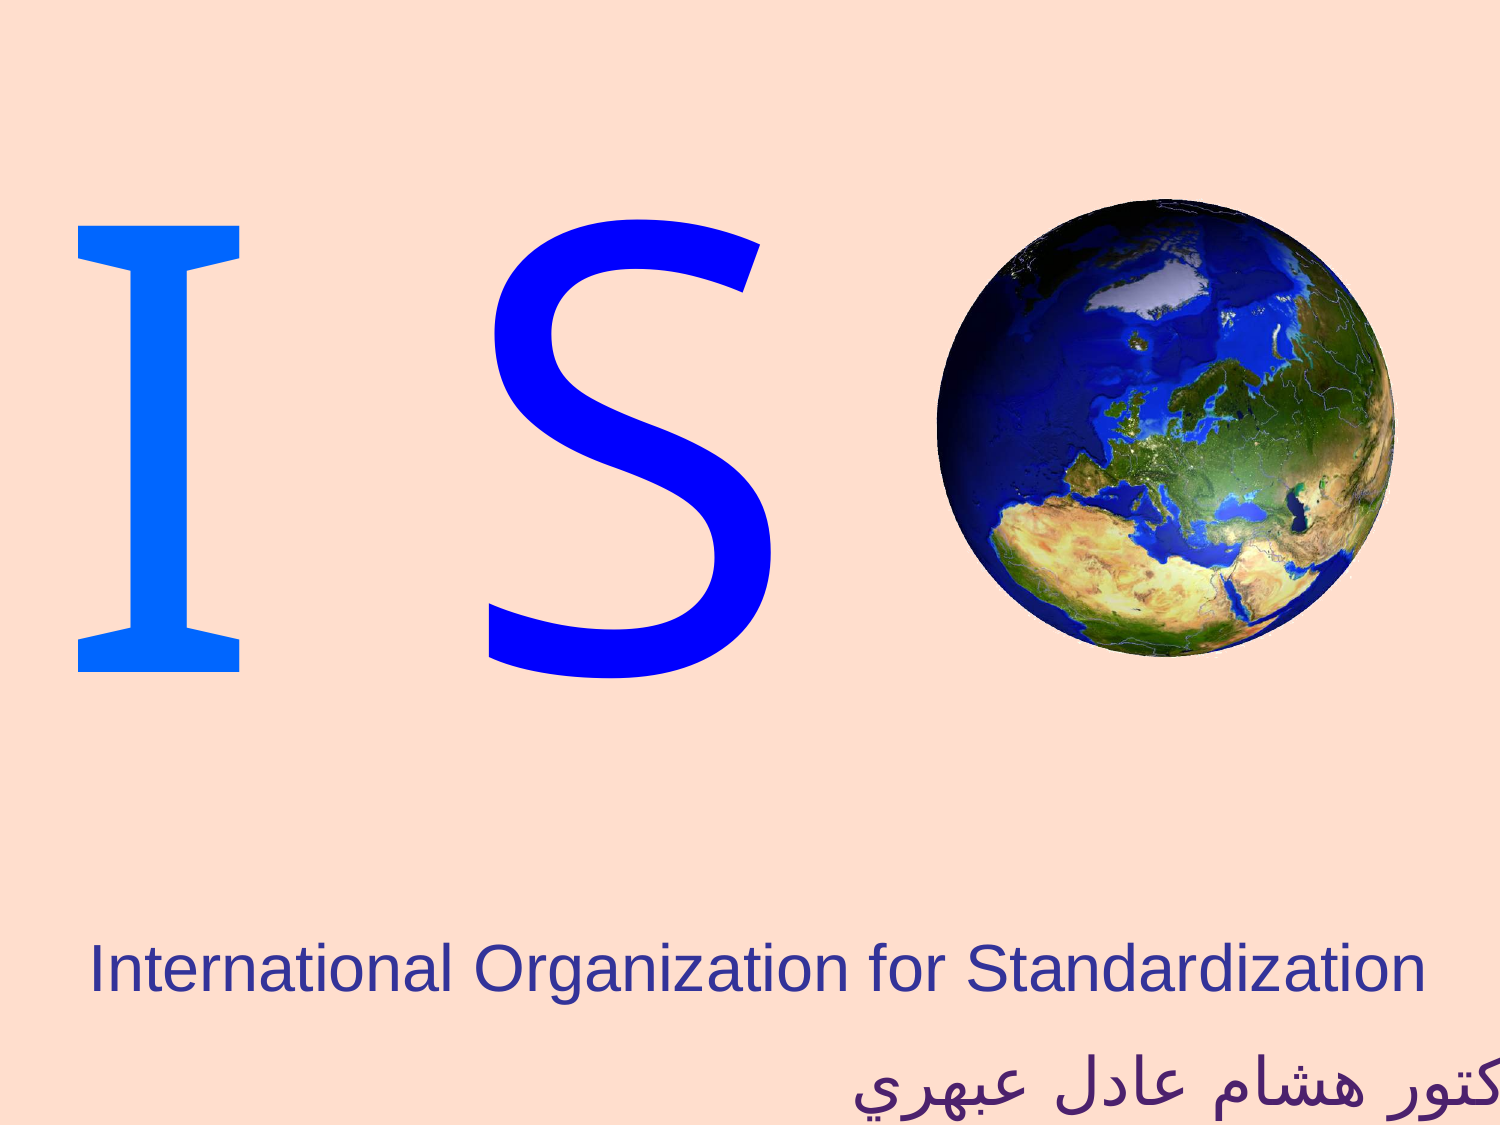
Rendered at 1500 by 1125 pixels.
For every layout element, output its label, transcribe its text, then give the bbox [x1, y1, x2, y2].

text_box الدكتور هشام عادل عبهري [836, 1031, 1500, 1125]
picture [860, 196, 1476, 659]
text_box I [38, 40, 280, 806]
text_box International Organization for Standardization [55, 916, 1444, 1012]
text_box S [442, 40, 816, 806]
text_box [0, 0, 1500, 1125]
